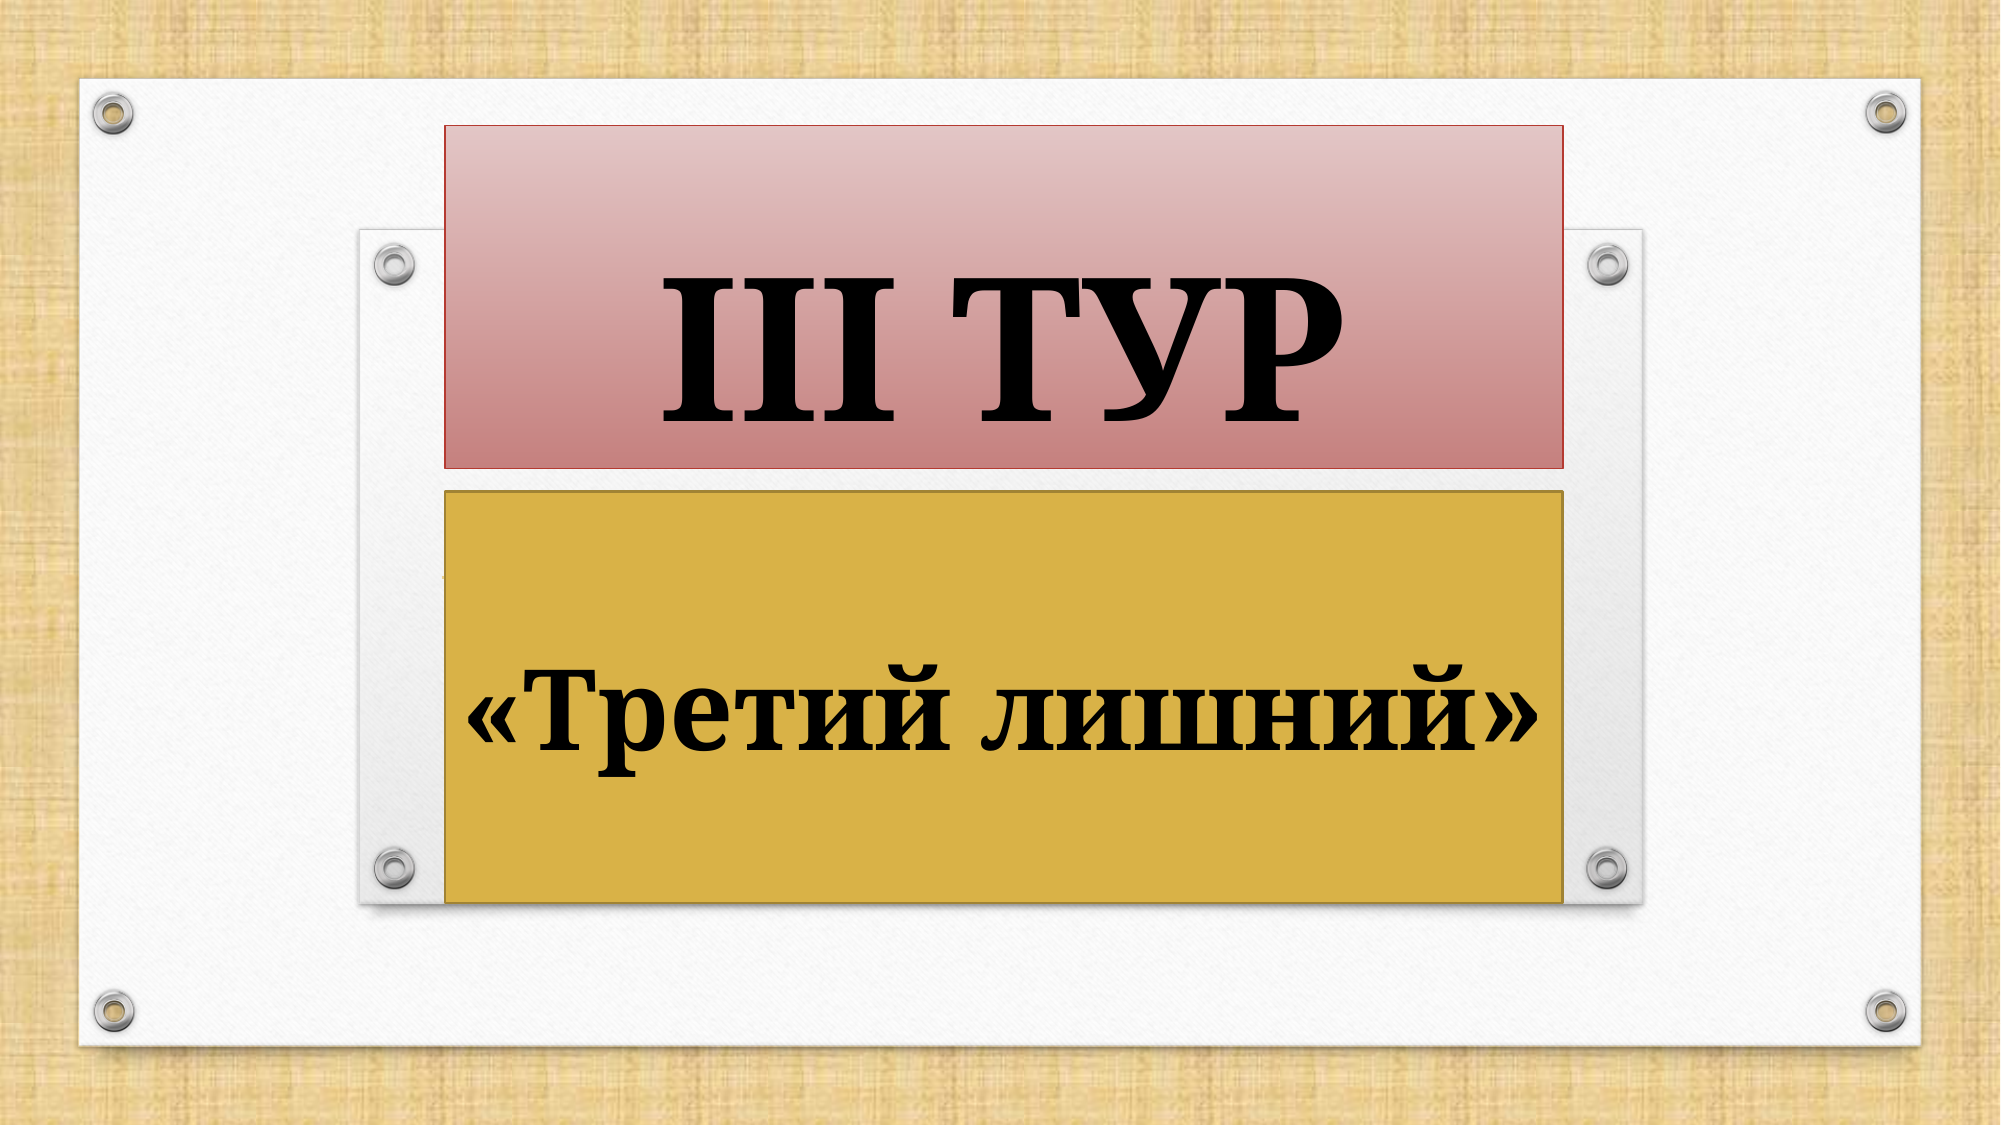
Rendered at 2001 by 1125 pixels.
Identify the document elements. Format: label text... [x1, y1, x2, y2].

picture [0, 0, 2001, 1125]
subtitle «Третий лишний» [444, 490, 1564, 904]
title III ТУР [444, 125, 1564, 469]
